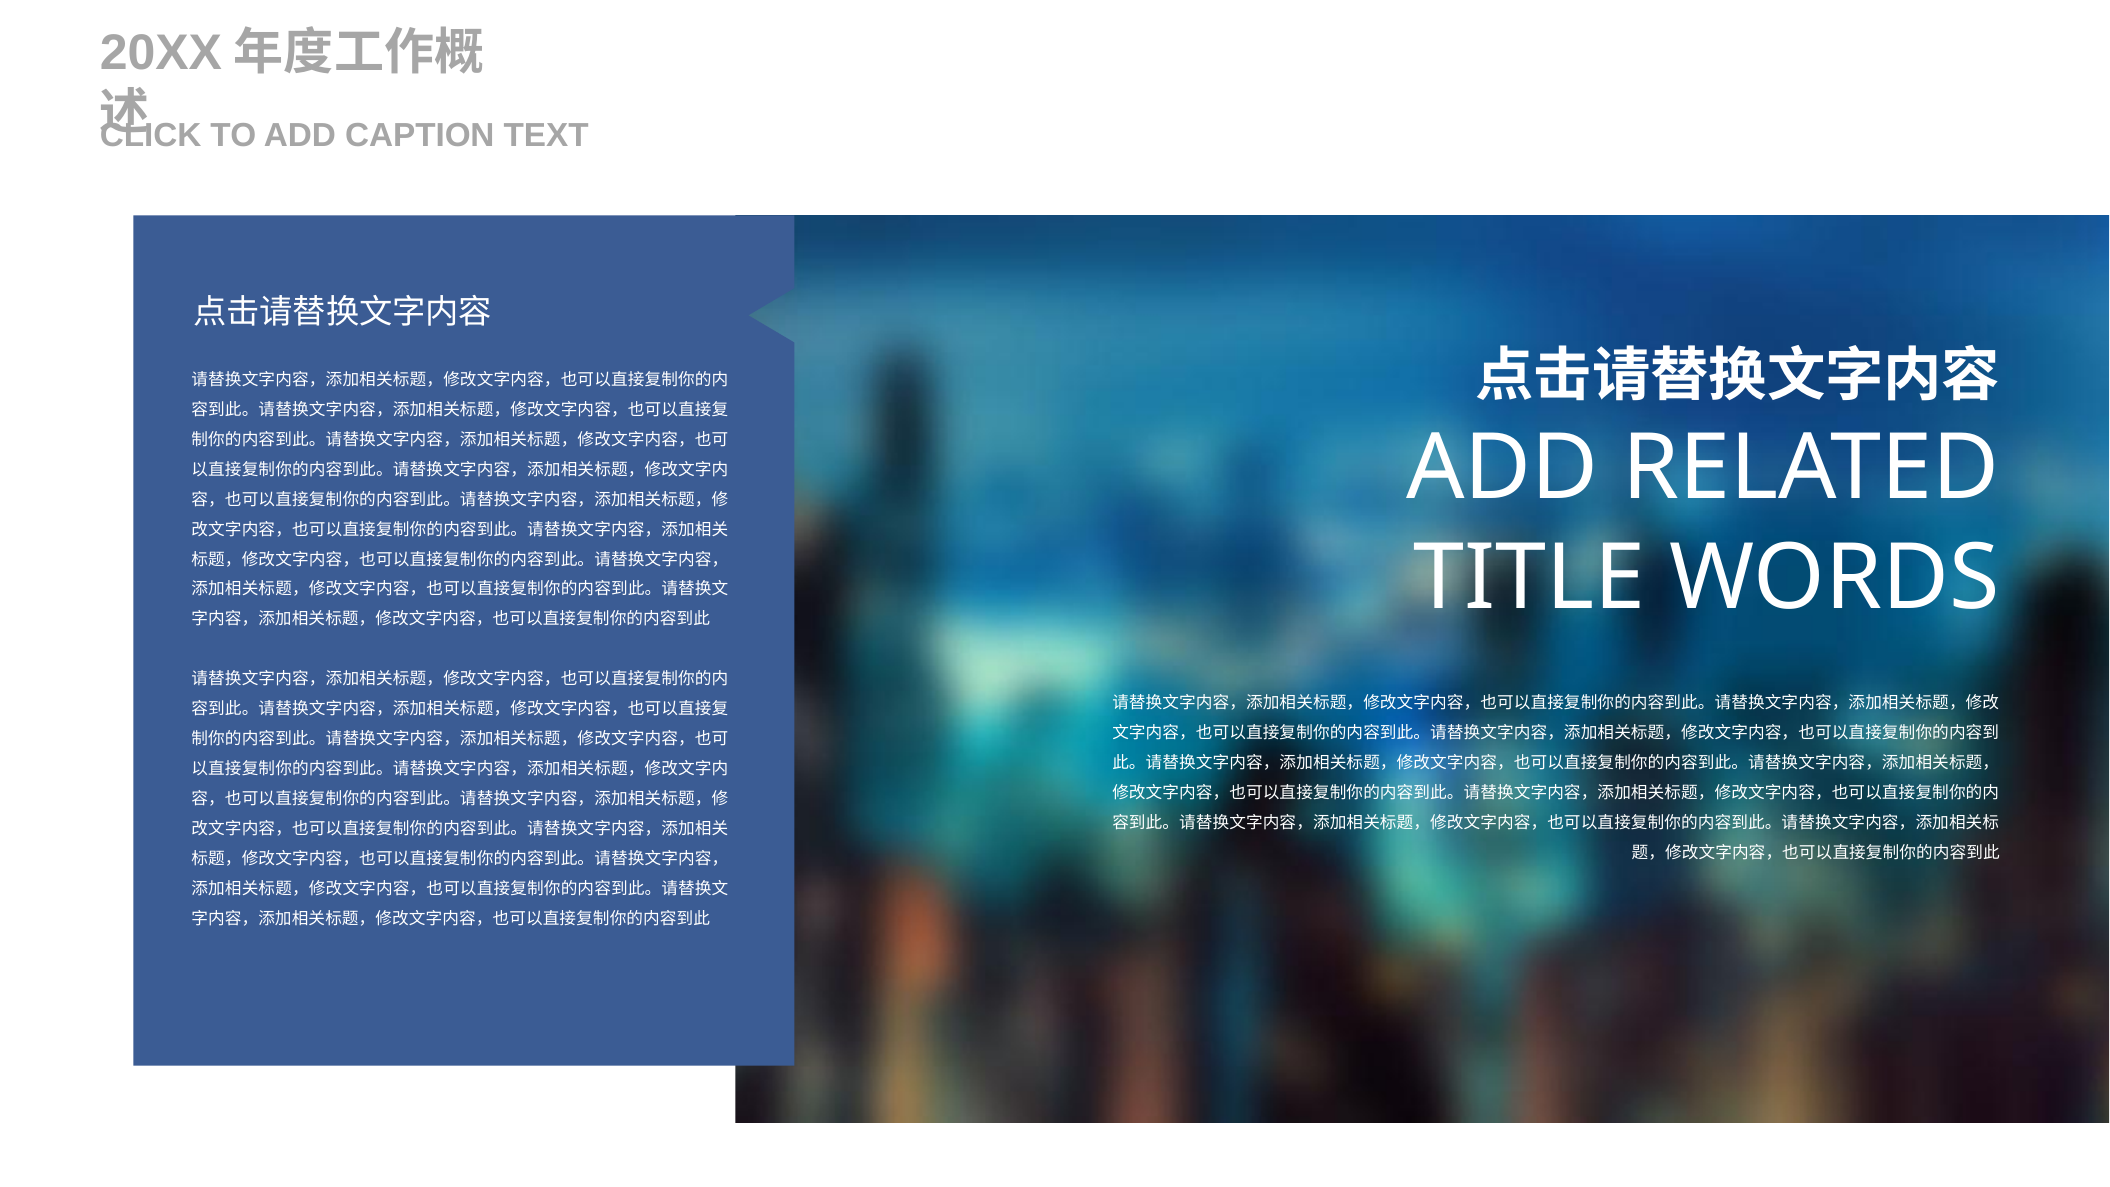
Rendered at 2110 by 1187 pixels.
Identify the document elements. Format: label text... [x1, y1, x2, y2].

text_box 请替换文字内容，添加相关标题，修改文字内容，也可以直接复制你的内容到此。请替换文字内容，添加相关标题，修改文字内容，也可以直接复制你的内容到此。请替换文字内容，添加相关标题，修改文字内容，也可以直接复制你的内容到此。请替换文字内容，添加相关标题，修改文字内容，也可以直接复制你的内容到此。请替换文字内容，添加相关标题，修改文字内容，也可以直接复制你的内容到此。请替换文字内容，添加相关标题，修改文字内容，也可以直接复制你的内容到此。请替换文字内容，添加相关标题，修改文字内容，也可以直接复制你的内容到此。请替换文字内容，添加相关标题，修改文字内容，也可以直接复制你的内容到此 [1101, 681, 2001, 862]
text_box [133, 215, 795, 1066]
text_box 20XX年度工作概述 [99, 19, 534, 113]
text_box [734, 214, 2110, 1124]
text_box 点击请替换文字内容 ADD RELATED TITLE WORDS [1314, 336, 2000, 627]
text_box CLICK TO ADD CAPTION TEXT [99, 113, 629, 154]
